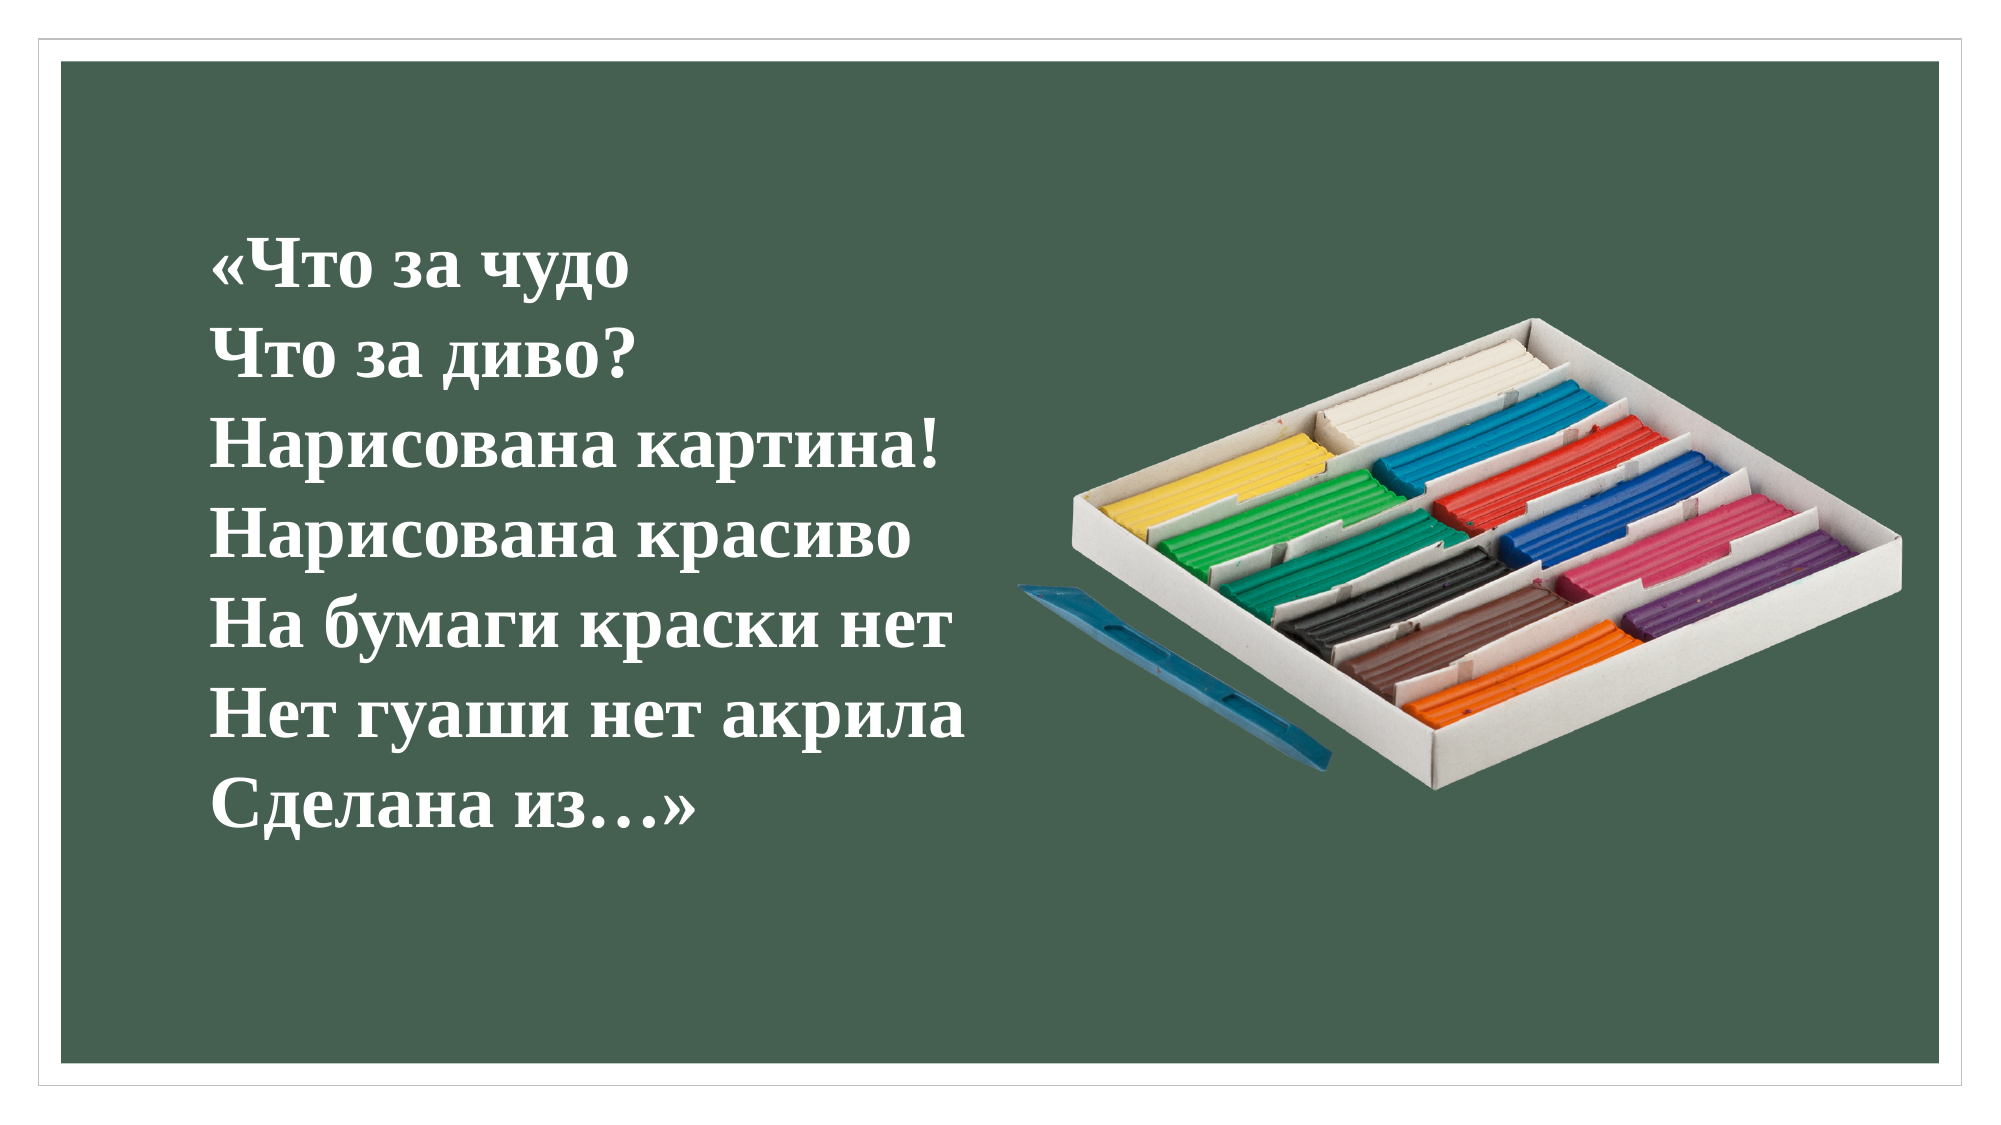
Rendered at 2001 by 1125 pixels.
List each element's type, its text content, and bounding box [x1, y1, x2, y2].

picture [1014, 312, 1906, 794]
text_box «Что за чудо Что за диво? Нарисована картина! Нарисована красиво На бумаги краски нет Нет гуаши нет акрила Сделана из…» [194, 204, 1168, 895]
